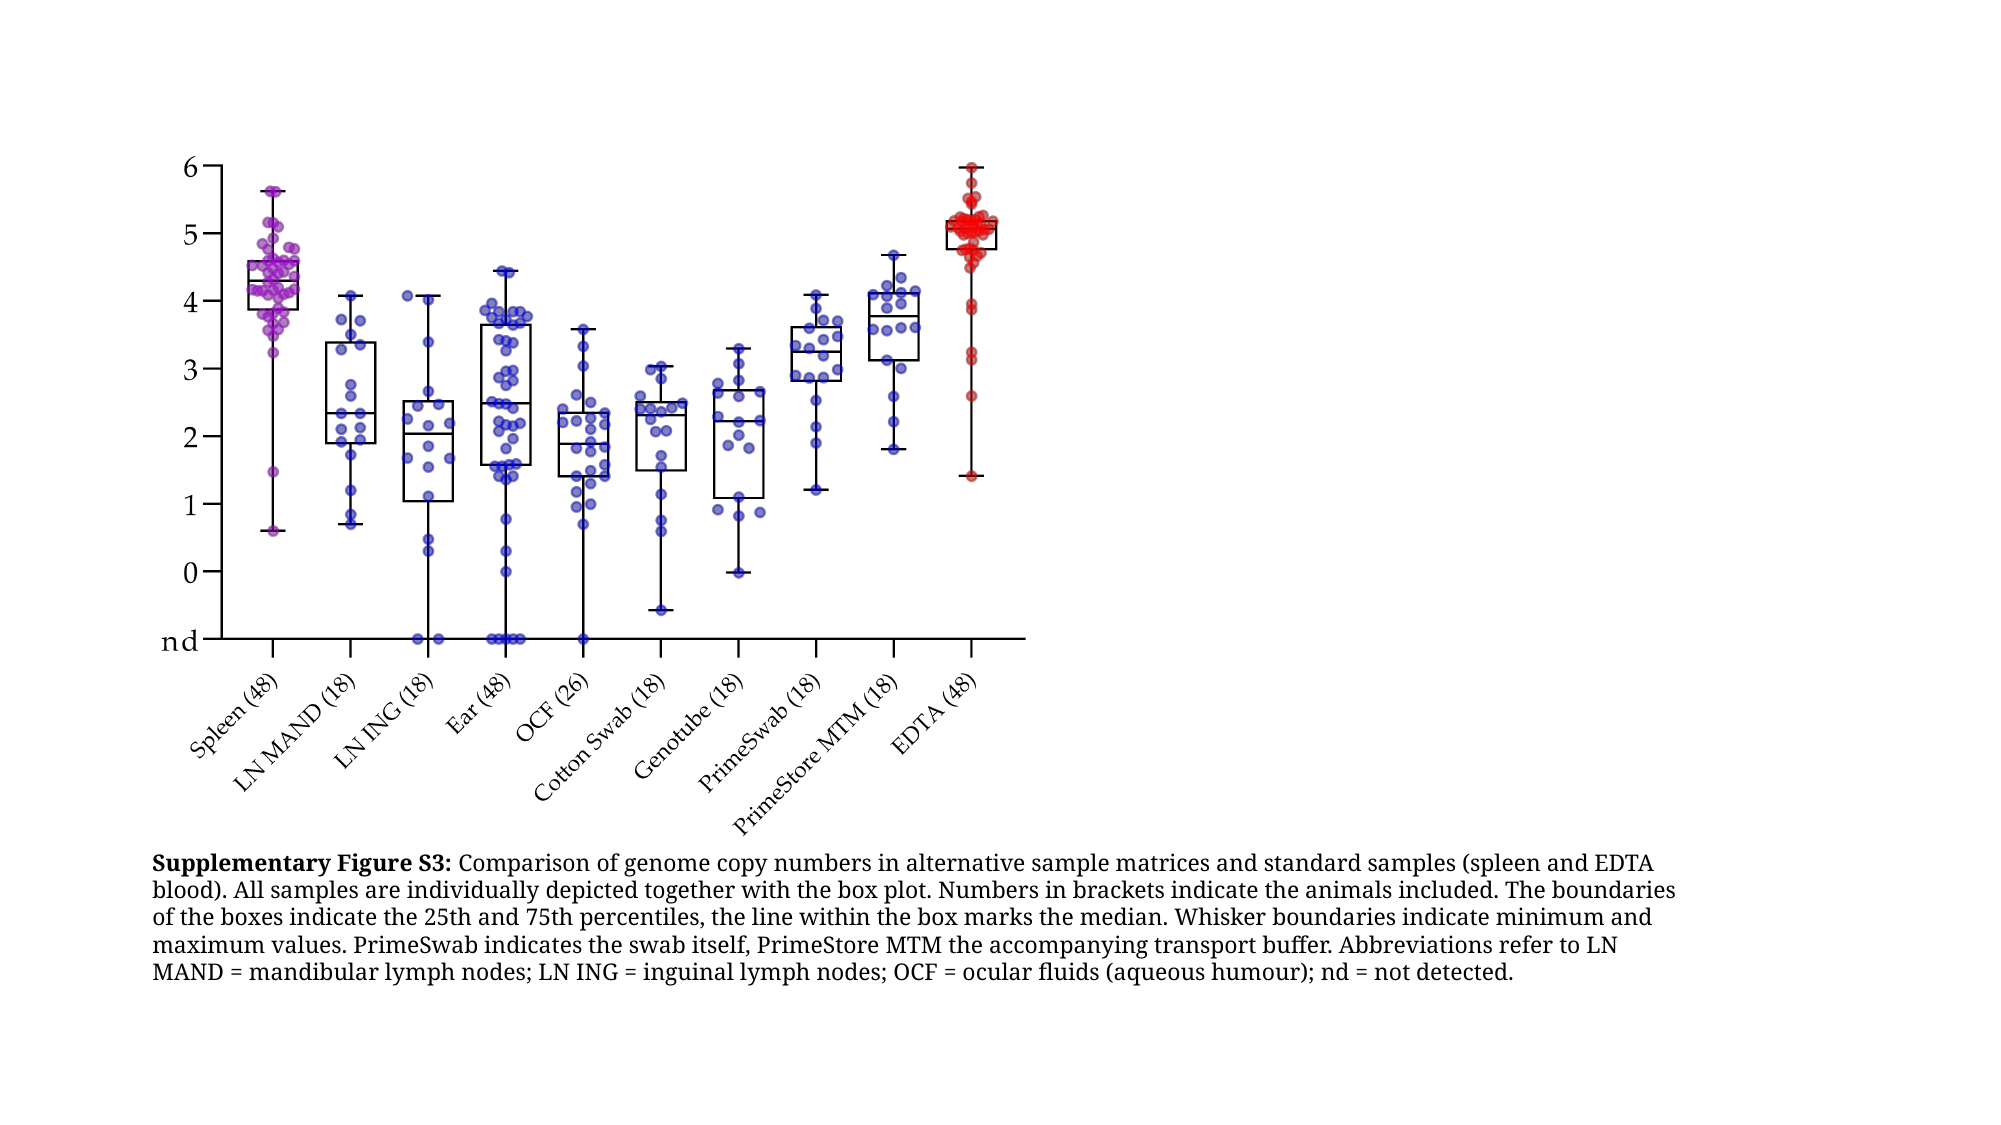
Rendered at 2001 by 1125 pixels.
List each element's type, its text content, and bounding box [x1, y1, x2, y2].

picture [127, 99, 1048, 869]
text_box Supplementary Figure S3: Comparison of genome copy numbers in alternative sample matrices and standard samples (spleen and EDTA blood). All samples are individually depicted together with the box plot. Numbers in brackets indicate the animals included. The boundaries of the boxes indicate the 25th and 75th percentiles, the line within the box marks the median. Whisker boundaries indicate minimum and maximum values. PrimeSwab indicates the swab itself, PrimeStore MTM the accompanying transport buffer. Abbreviations refer to LN MAND = mandibular lymph nodes; LN ING = inguinal lymph nodes; OCF = ocular fluids (aqueous humour); nd = not detected. [137, 840, 1700, 1021]
